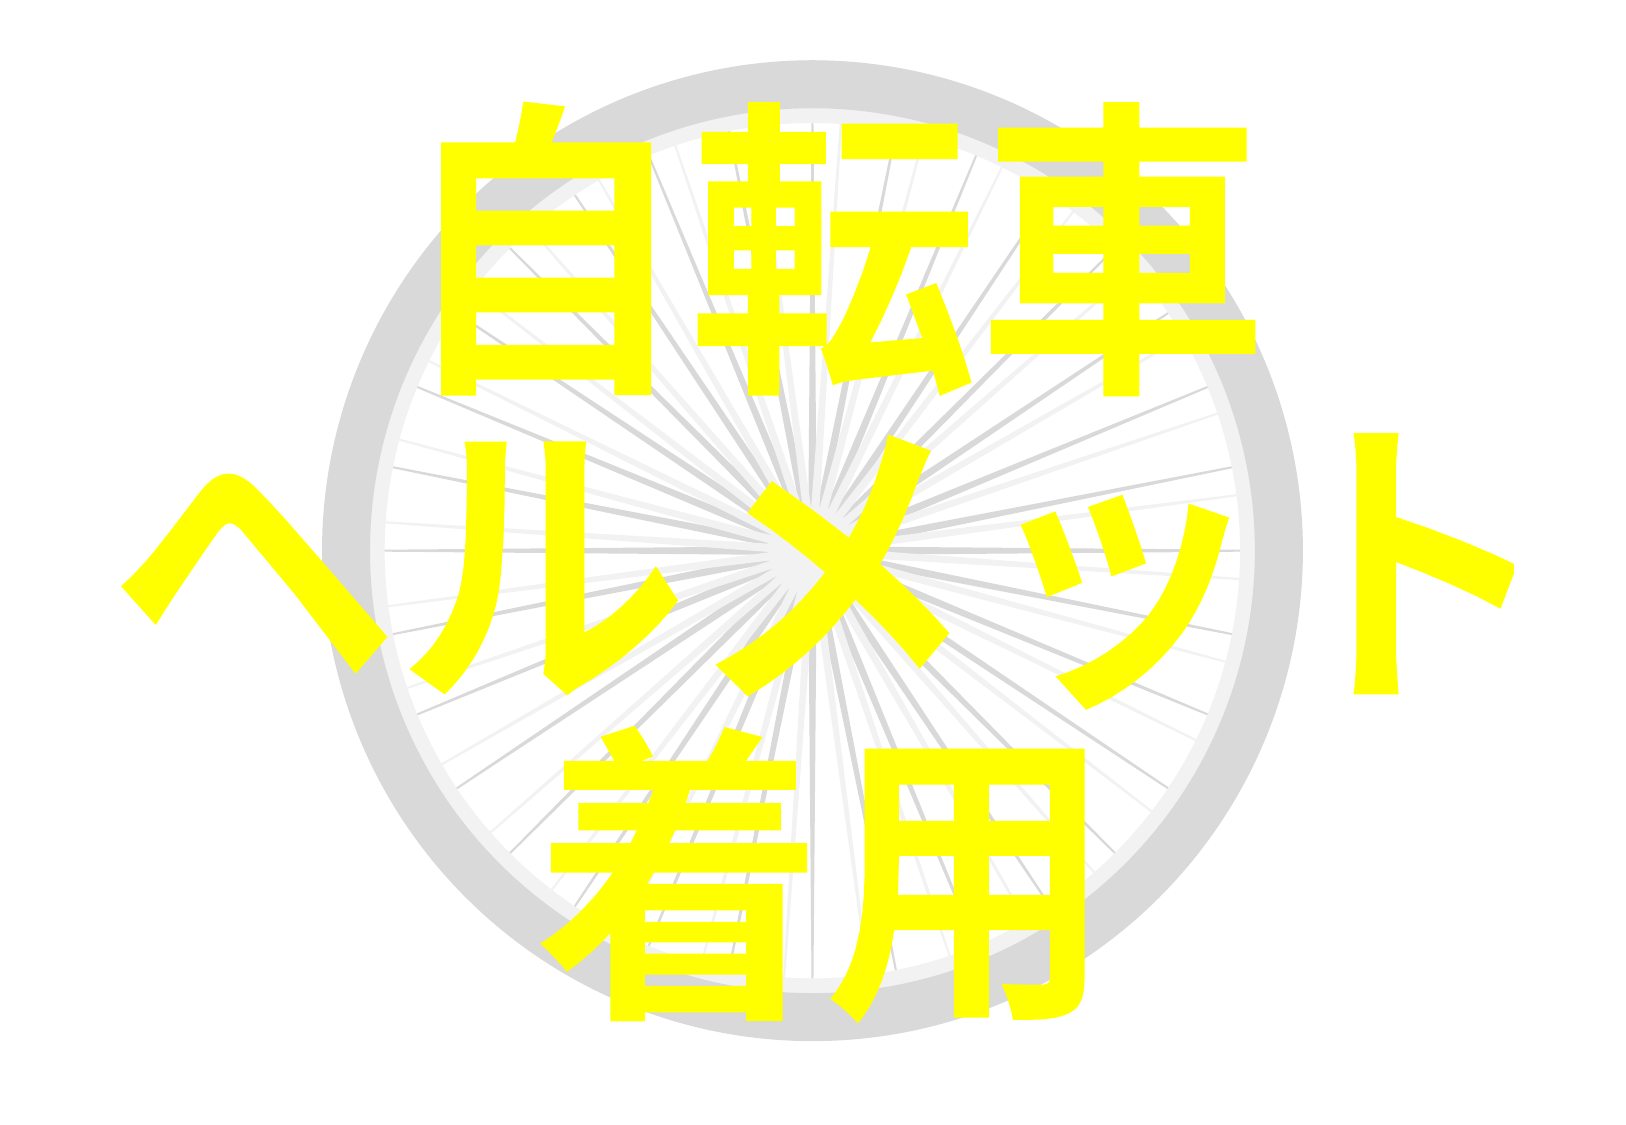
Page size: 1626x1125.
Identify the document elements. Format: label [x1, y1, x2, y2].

text_box [321, 59, 1304, 1042]
